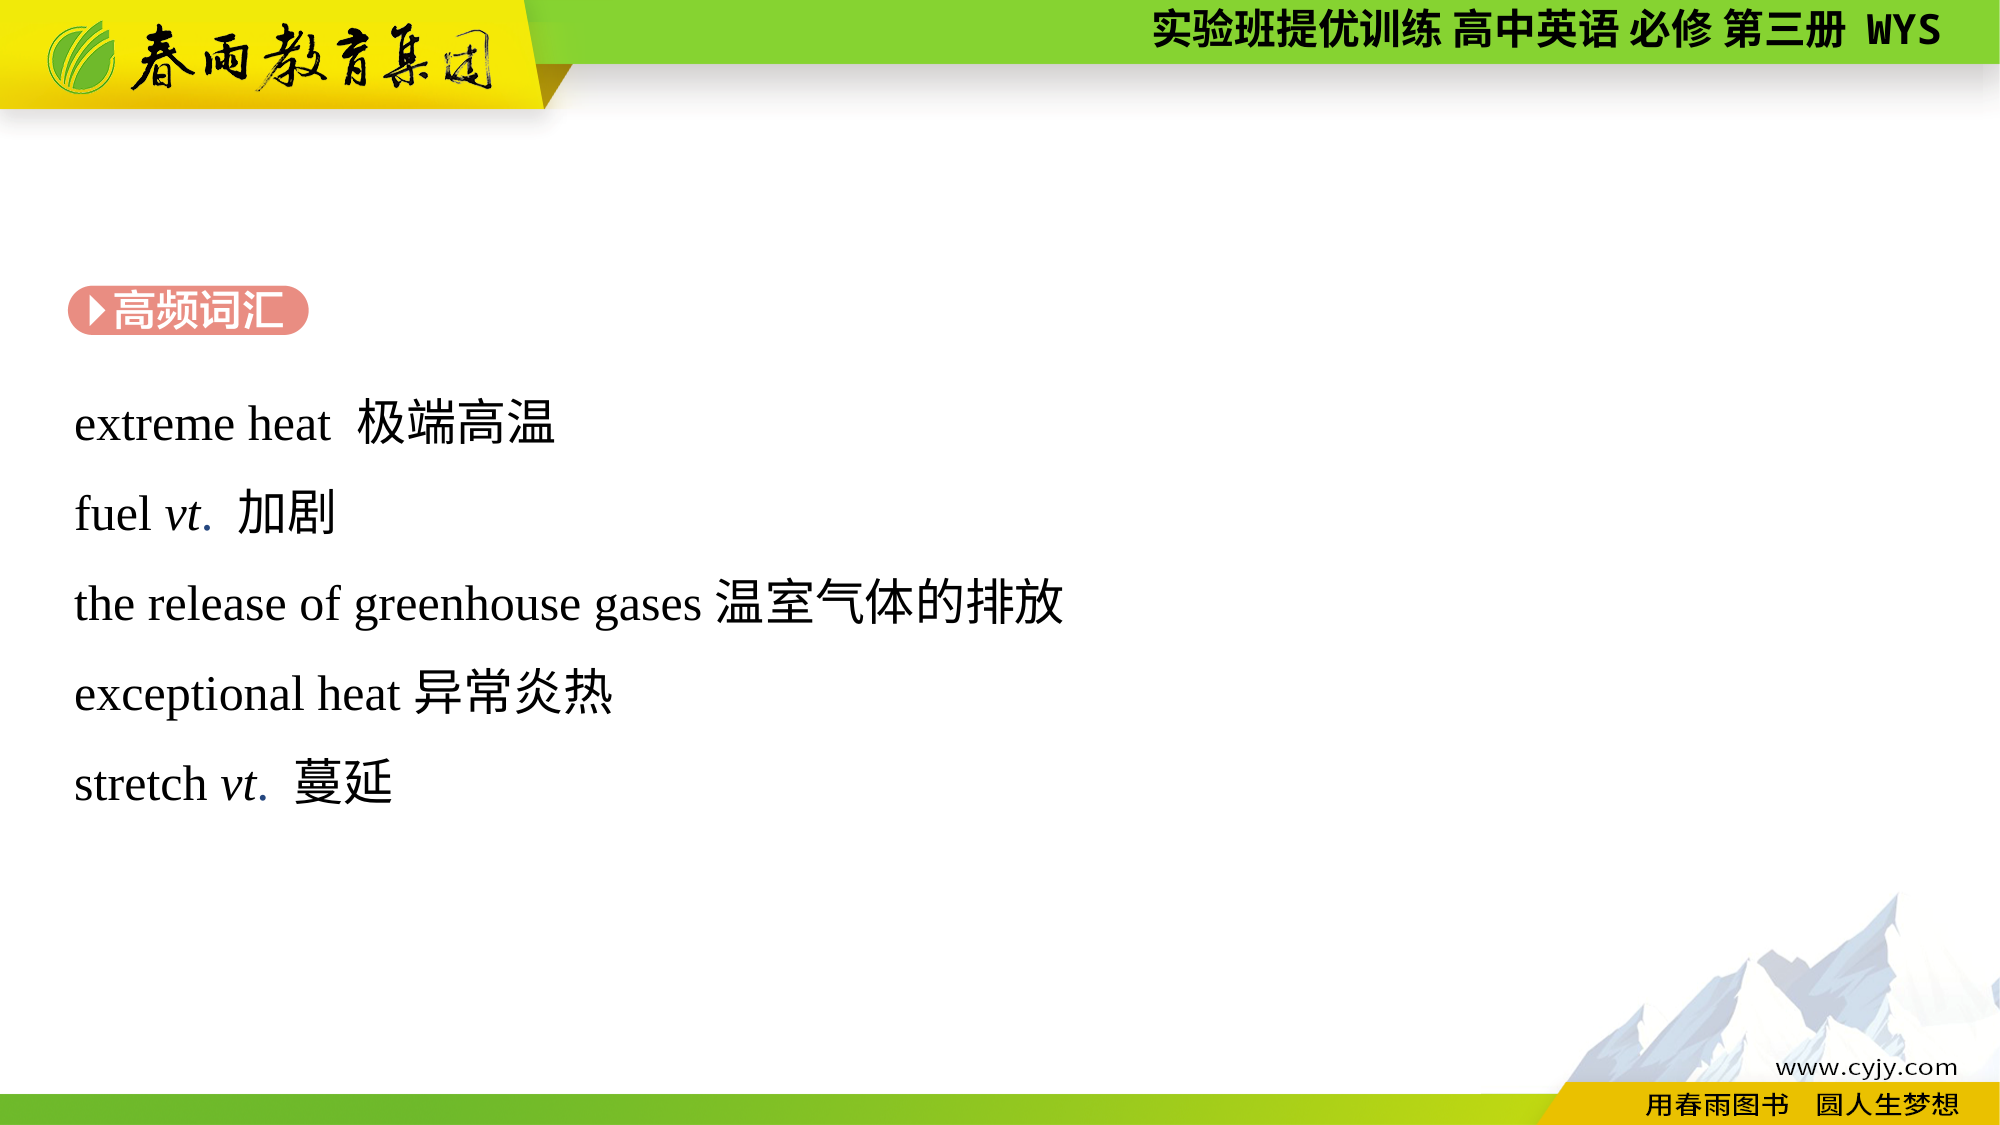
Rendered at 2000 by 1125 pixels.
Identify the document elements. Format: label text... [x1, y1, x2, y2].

picture [0, 0, 2000, 1125]
list extreme heat 极端高温 fuel vt. 加剧 the release of greenhouse gases温室气体的排放 exceptional heat异常炎热 stretch vt. 蔓延 [59, 352, 1944, 811]
